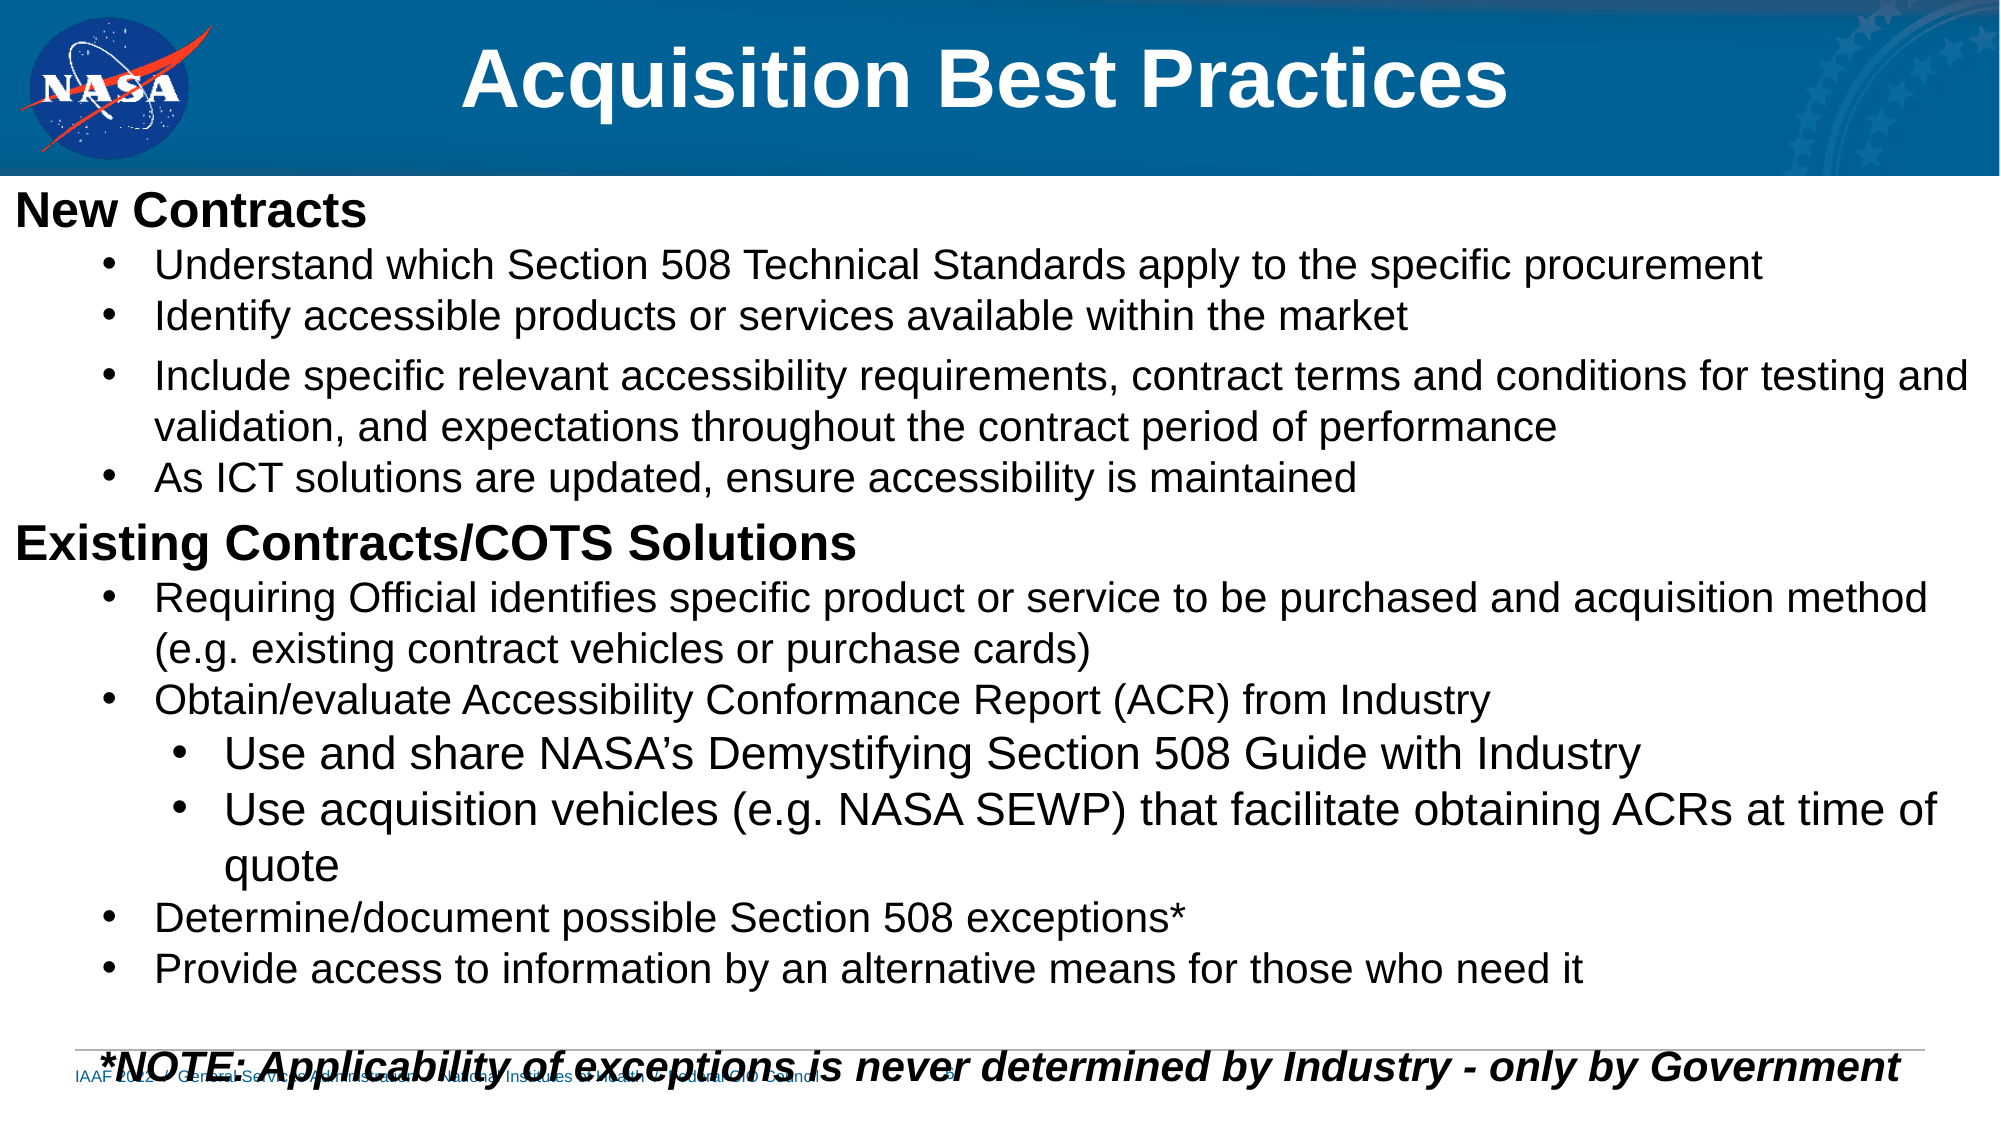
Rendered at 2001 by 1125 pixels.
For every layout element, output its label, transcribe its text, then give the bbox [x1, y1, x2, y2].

picture [0, 0, 2000, 169]
slide_number 6 [725, 1042, 1176, 1103]
list New Contracts Understand which Section 508 Technical Standards apply to the specific procurement Identify accessible products or services available within the market Include specific relevant accessibility requirements, contract terms and conditions for testing and validation, and expectations throughout the contract period of performance As ICT solutions are updated, ensure accessibility is maintained Existing Contracts/COTS Solutions Requiring Official identifies specific product or service to be purchased and acquisition method (e.g. existing contract vehicles or purchase cards) Obtain/evaluate Accessibility Conformance Report (ACR) from Industry Use and share NASA’s Demystifying Section 508 Guide with Industry Use acquisition vehicles (e.g. NASA SEWP) that facilitate obtaining ACRs at time of quote Determine/document possible Section 508 exceptions* Provide access to information by an alternative means for those who need it *NOTE: Applicability of exceptions is never determined by Industry - only by Government [0, 169, 2000, 1103]
title Acquisition Best Practices [395, 28, 1577, 127]
